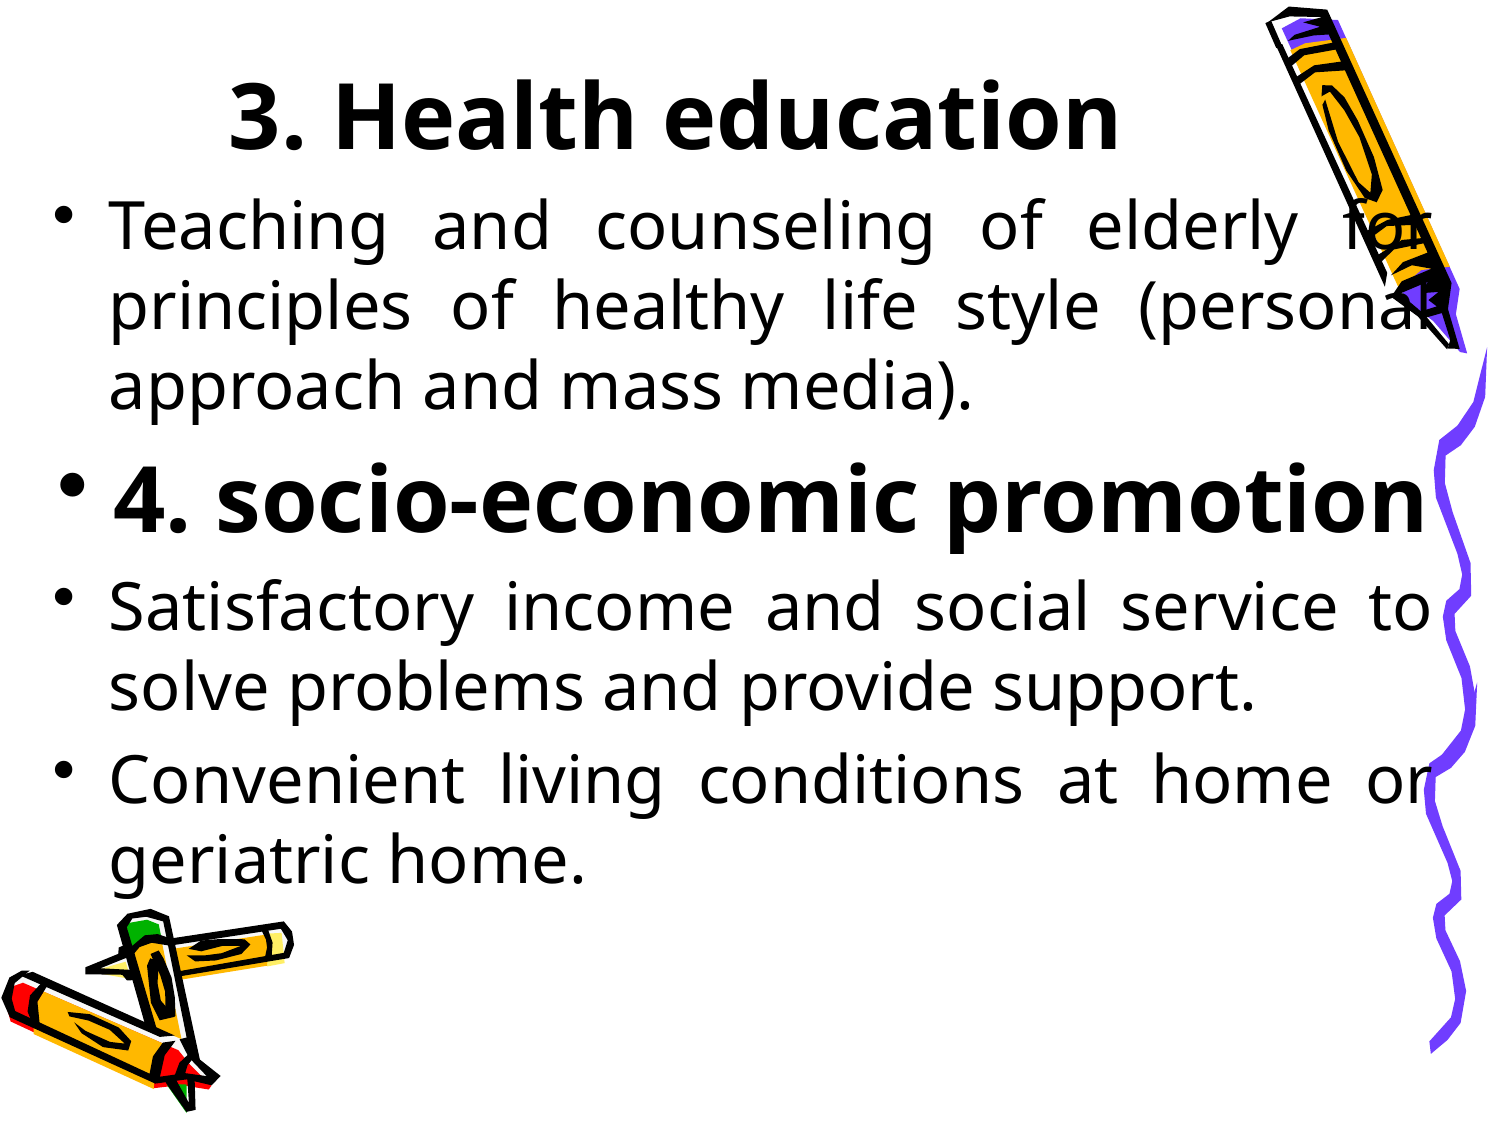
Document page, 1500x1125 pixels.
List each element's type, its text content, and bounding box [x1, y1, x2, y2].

list Teaching and counseling of elderly for principles of healthy life style (personal approach and mass media). 4. socio-economic promotion Satisfactory income and social service to solve problems and provide support. Convenient living conditions at home or geriatric home. [37, 174, 1451, 1076]
title 3. Health education [112, 24, 1240, 174]
